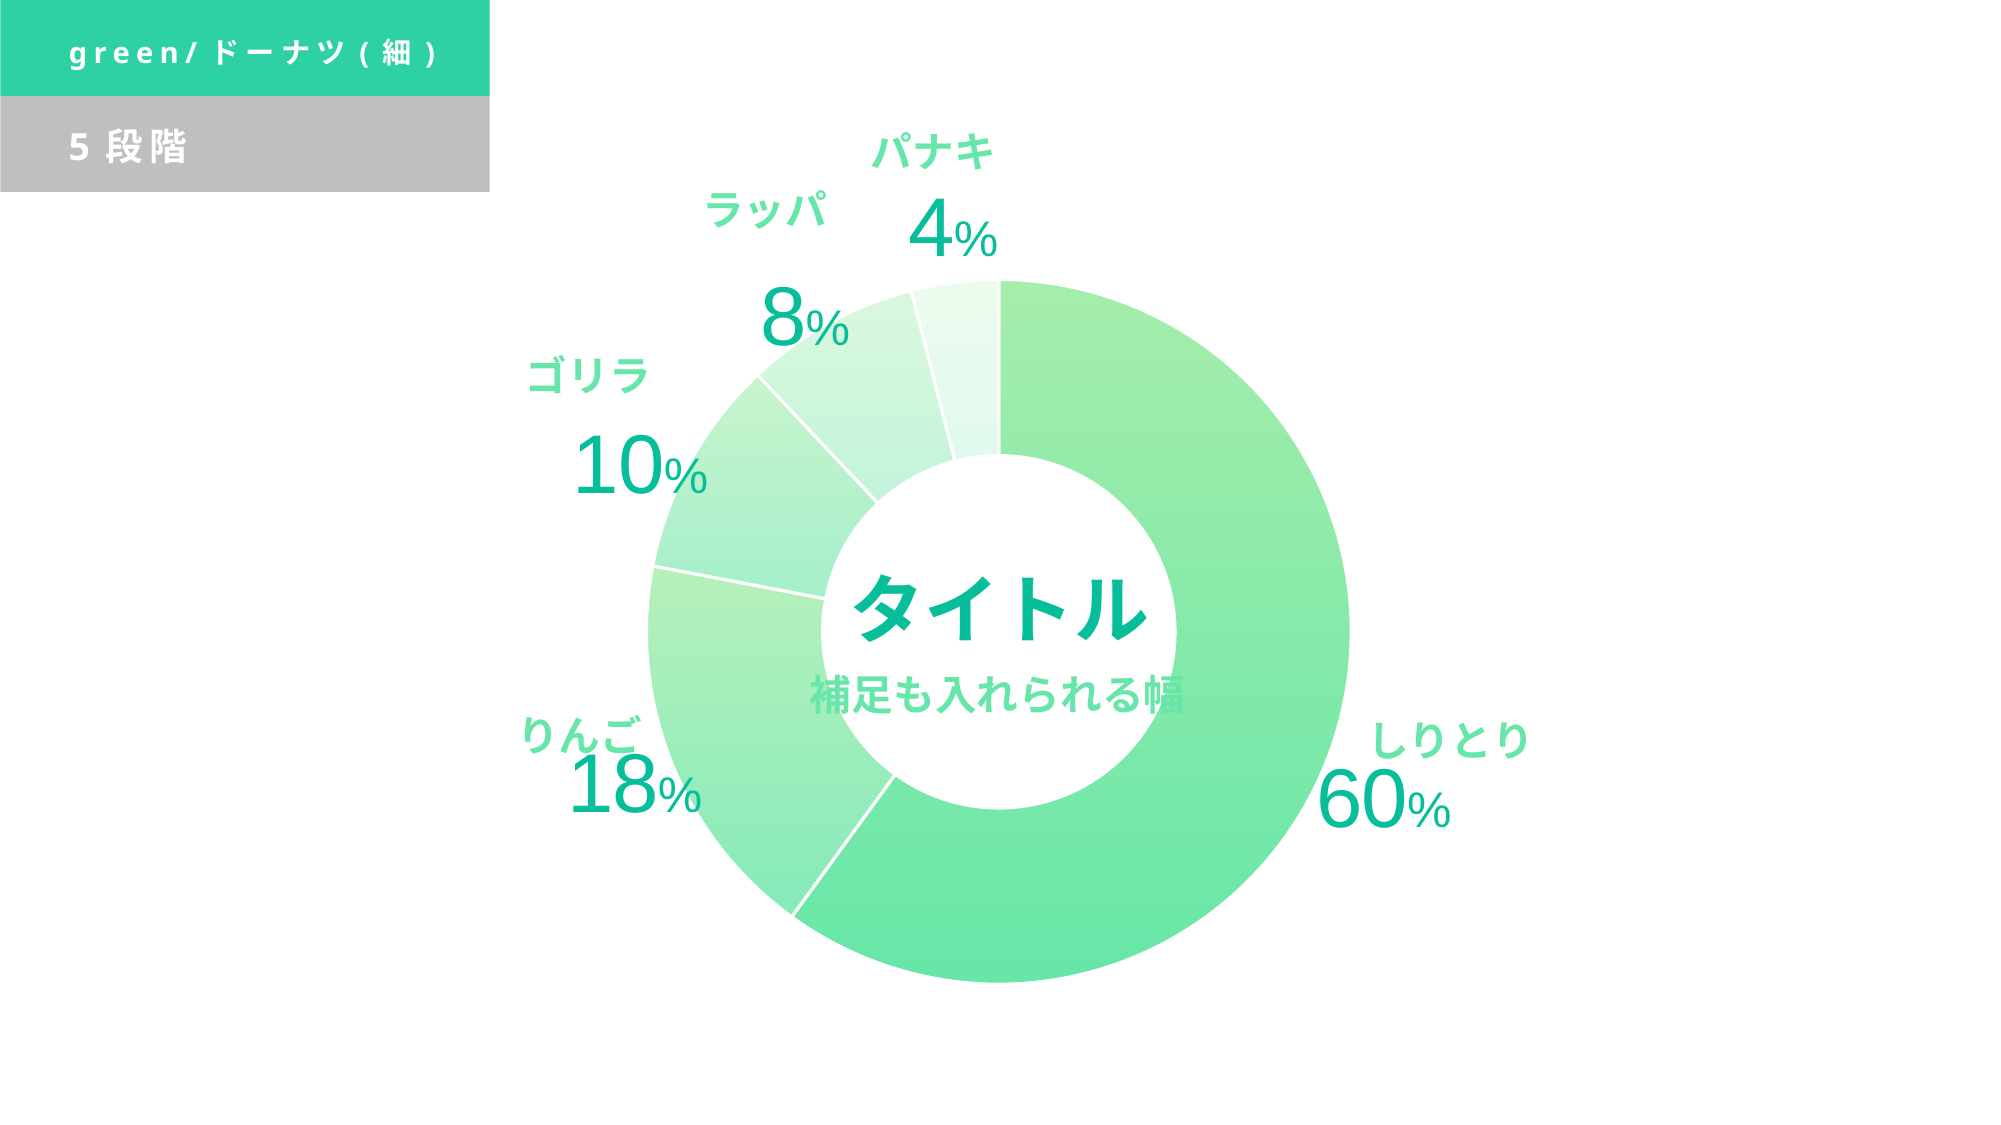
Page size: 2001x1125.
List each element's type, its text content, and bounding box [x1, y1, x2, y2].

text_box [0, 0, 491, 95]
text_box green/ドーナツ(細) [54, 26, 451, 77]
text_box 5段階 [53, 115, 202, 176]
chart [333, 175, 1667, 1065]
text_box パナキ [855, 118, 1029, 175]
text_box [0, 95, 491, 193]
